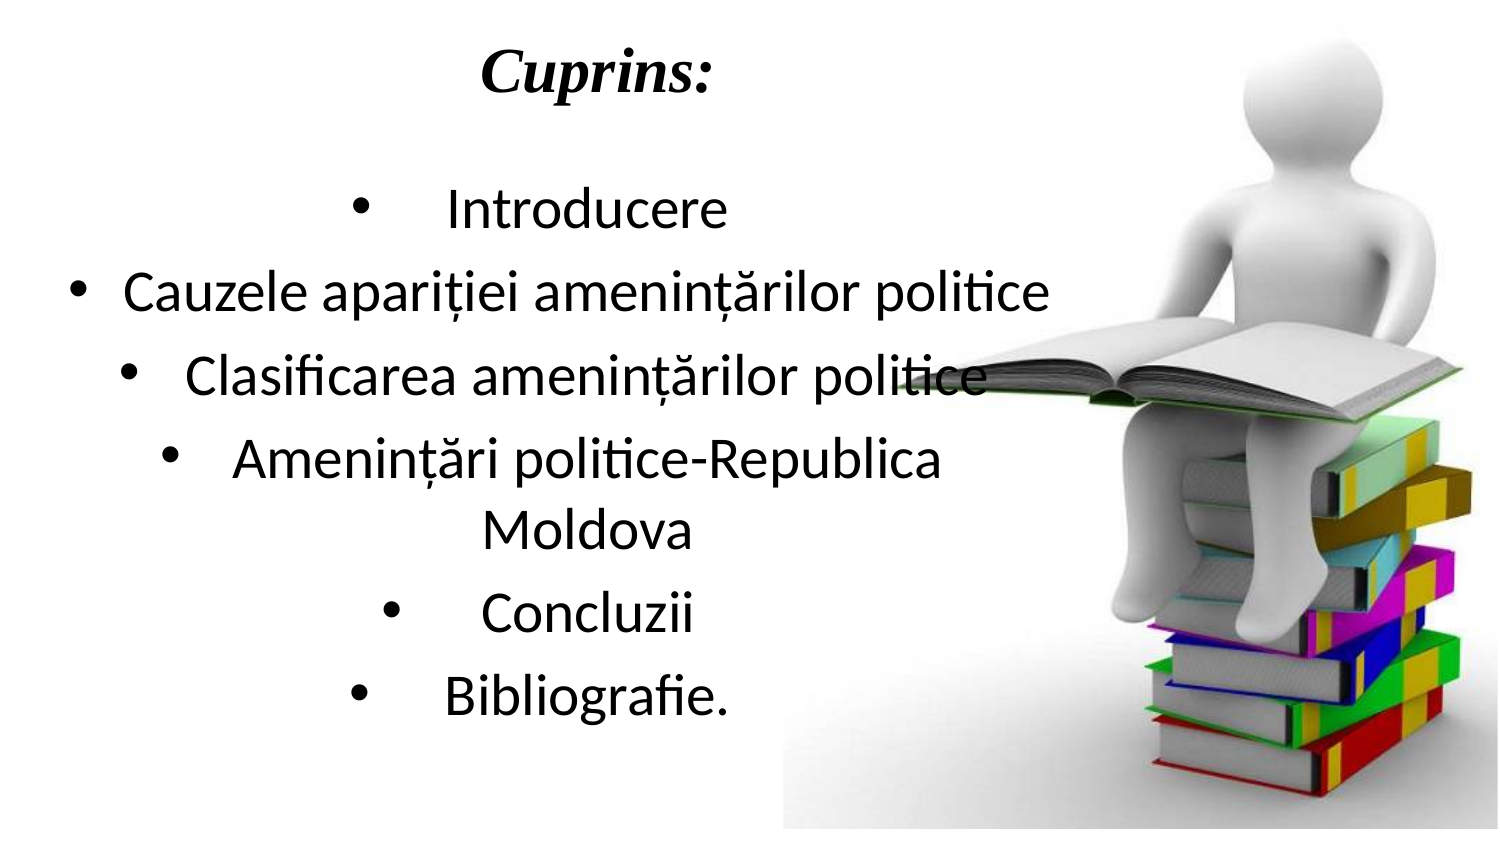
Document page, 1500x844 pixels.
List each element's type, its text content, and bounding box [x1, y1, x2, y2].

list Introducere Cauzele apariției amenințărilor politice Clasificarea amenințărilor politice Amenințări politice-Republica Moldova Concluzii Bibliografie. [53, 161, 778, 800]
title Cuprins: [0, 20, 778, 113]
picture [783, 0, 1498, 829]
